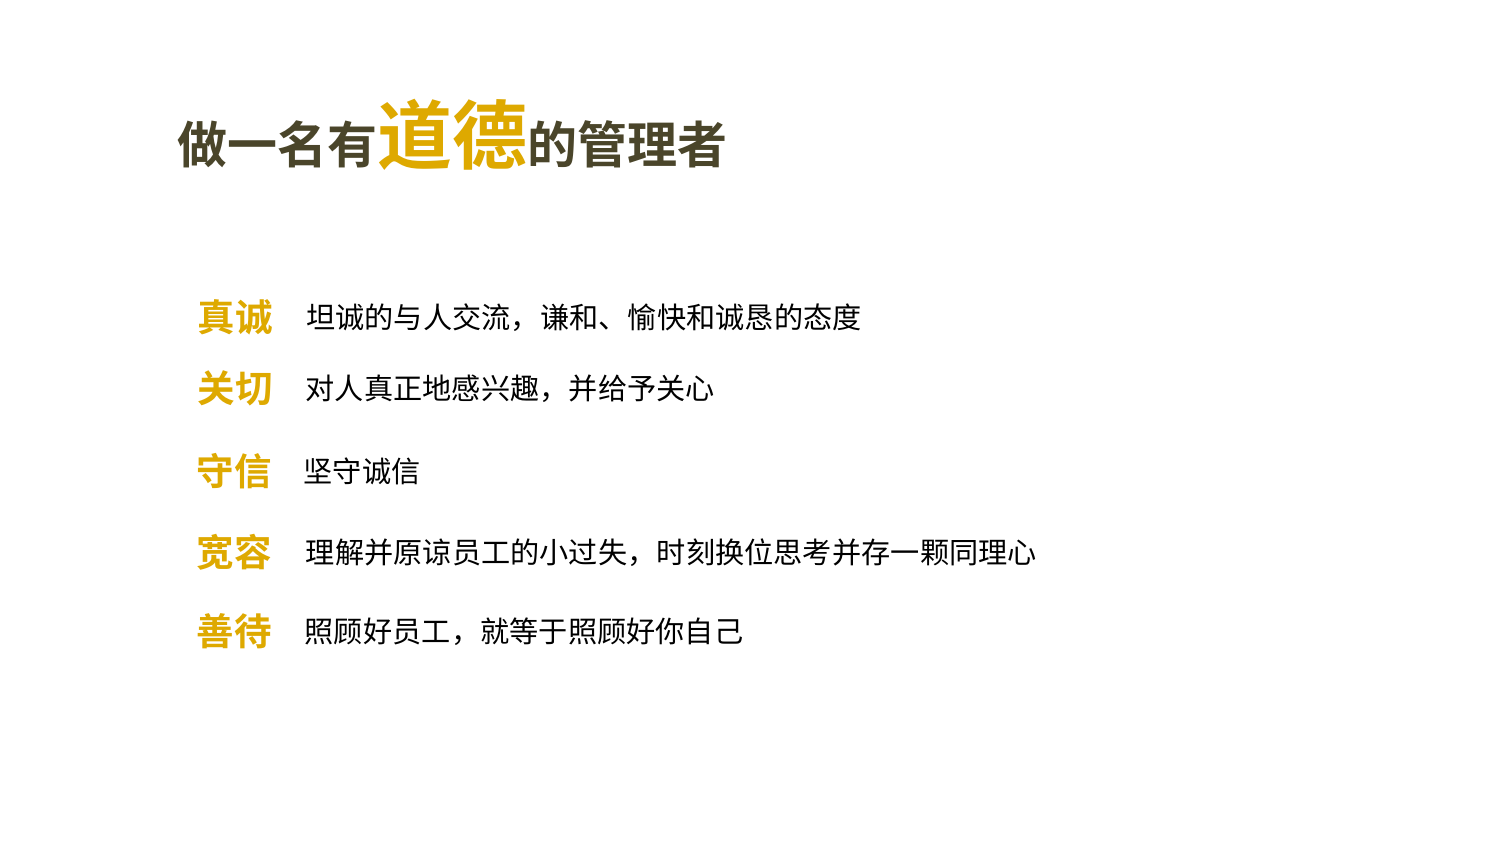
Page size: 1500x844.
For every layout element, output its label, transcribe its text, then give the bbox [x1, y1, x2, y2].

text_box 宽容 [182, 521, 287, 582]
text_box 坚守诚信 [289, 445, 436, 496]
text_box 守信 [182, 440, 287, 501]
text_box 照顾好员工，就等于照顾好你自己 [290, 605, 759, 656]
text_box 理解并原谅员工的小过失，时刻换位思考并存一颗同理心 [291, 526, 1053, 577]
text_box 对人真正地感兴趣，并给予关心 [290, 362, 731, 413]
text_box 关切 [183, 357, 288, 418]
text_box 善待 [182, 600, 287, 661]
text_box 坦诚的与人交流，谦和、愉快和诚恳的态度 [291, 291, 877, 342]
text_box 真诚 [183, 286, 288, 347]
text_box 做一名有道德的管理者 [162, 81, 742, 187]
